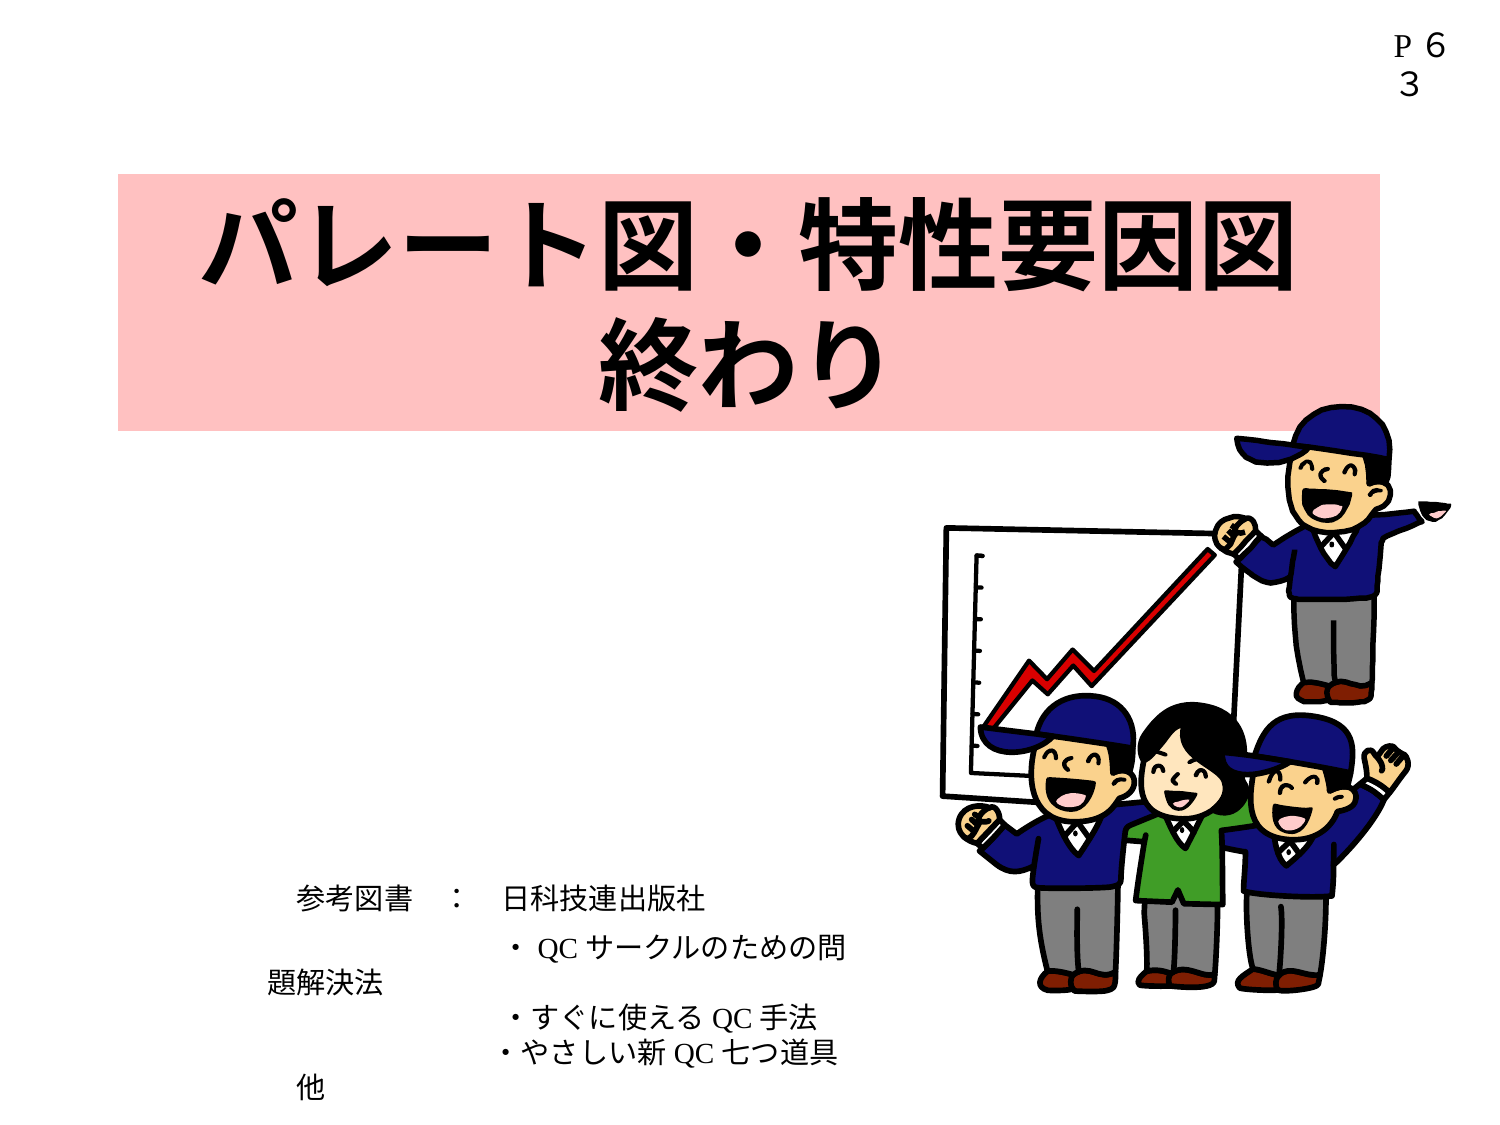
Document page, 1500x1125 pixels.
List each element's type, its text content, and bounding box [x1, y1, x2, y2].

text_box [1318, 466, 1330, 483]
text_box [1239, 518, 1247, 523]
text_box [1298, 459, 1315, 472]
text_box [1287, 448, 1391, 523]
text_box [1429, 510, 1447, 519]
text_box [1220, 516, 1245, 523]
text_box [1301, 488, 1353, 523]
picture [938, 524, 1415, 996]
text_box 参考図書 ： 日科技連出版社 ・QCサークルのための問題解決法 ・すぐに使えるQC手法 ・やさしい新QC七つ道具 他 [252, 872, 881, 1112]
text_box P６３ [1378, 16, 1500, 111]
text_box パレート図・特性要因図 終わり [118, 175, 1380, 431]
text_box [1367, 487, 1383, 497]
text_box [1418, 501, 1452, 522]
text_box [1312, 504, 1343, 519]
text_box [1236, 438, 1309, 464]
text_box [1246, 517, 1255, 523]
text_box [1365, 456, 1389, 484]
text_box [1342, 463, 1358, 477]
text_box [1293, 406, 1390, 460]
text_box [1366, 511, 1423, 525]
